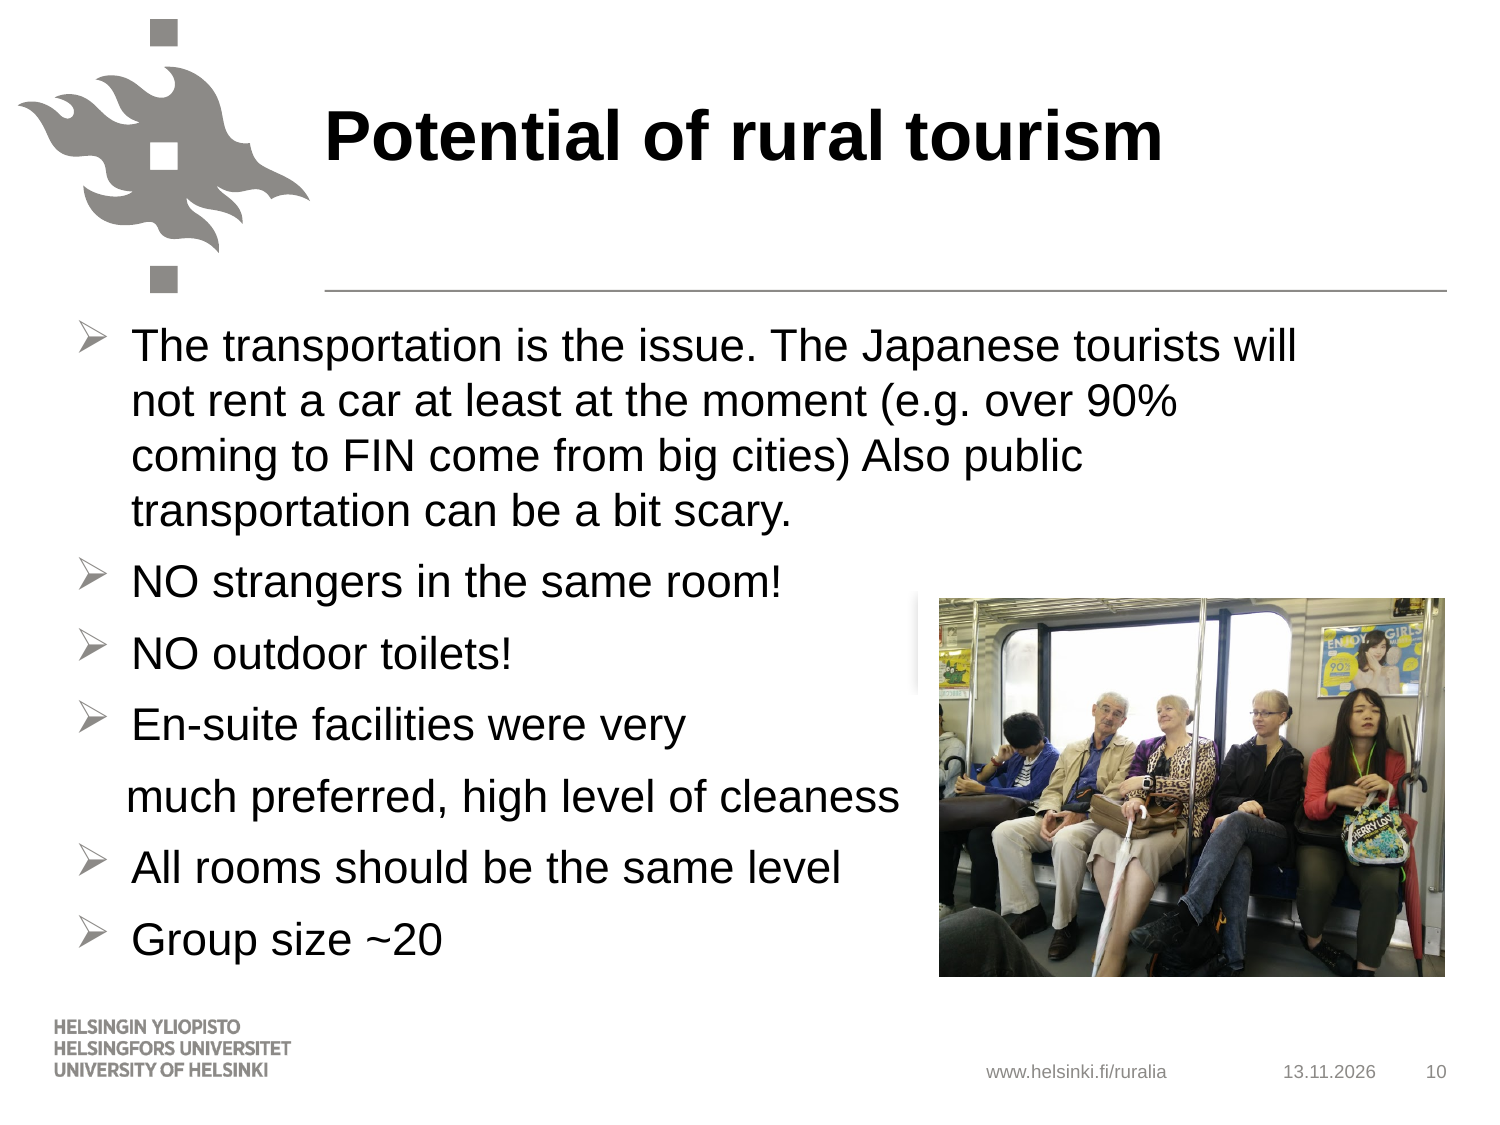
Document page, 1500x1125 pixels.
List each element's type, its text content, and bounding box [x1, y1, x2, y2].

picture [938, 597, 1445, 978]
title Potential of rural tourism [324, 90, 1447, 279]
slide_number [1230, 1011, 1376, 1083]
picture [53, 1017, 292, 1079]
slide_number 10 [1376, 1011, 1447, 1083]
list The transportation is the issue. The Japanese tourists will not rent a car at least at the moment (e.g. over 90% coming to FIN come from big cities) Also public transportation can be a bit scary. NO strangers in the same room! NO outdoor toilets! En-suite facilities were very much preferred, high level of cleaness All rooms should be the same level Group size ~20 [74, 315, 1315, 978]
